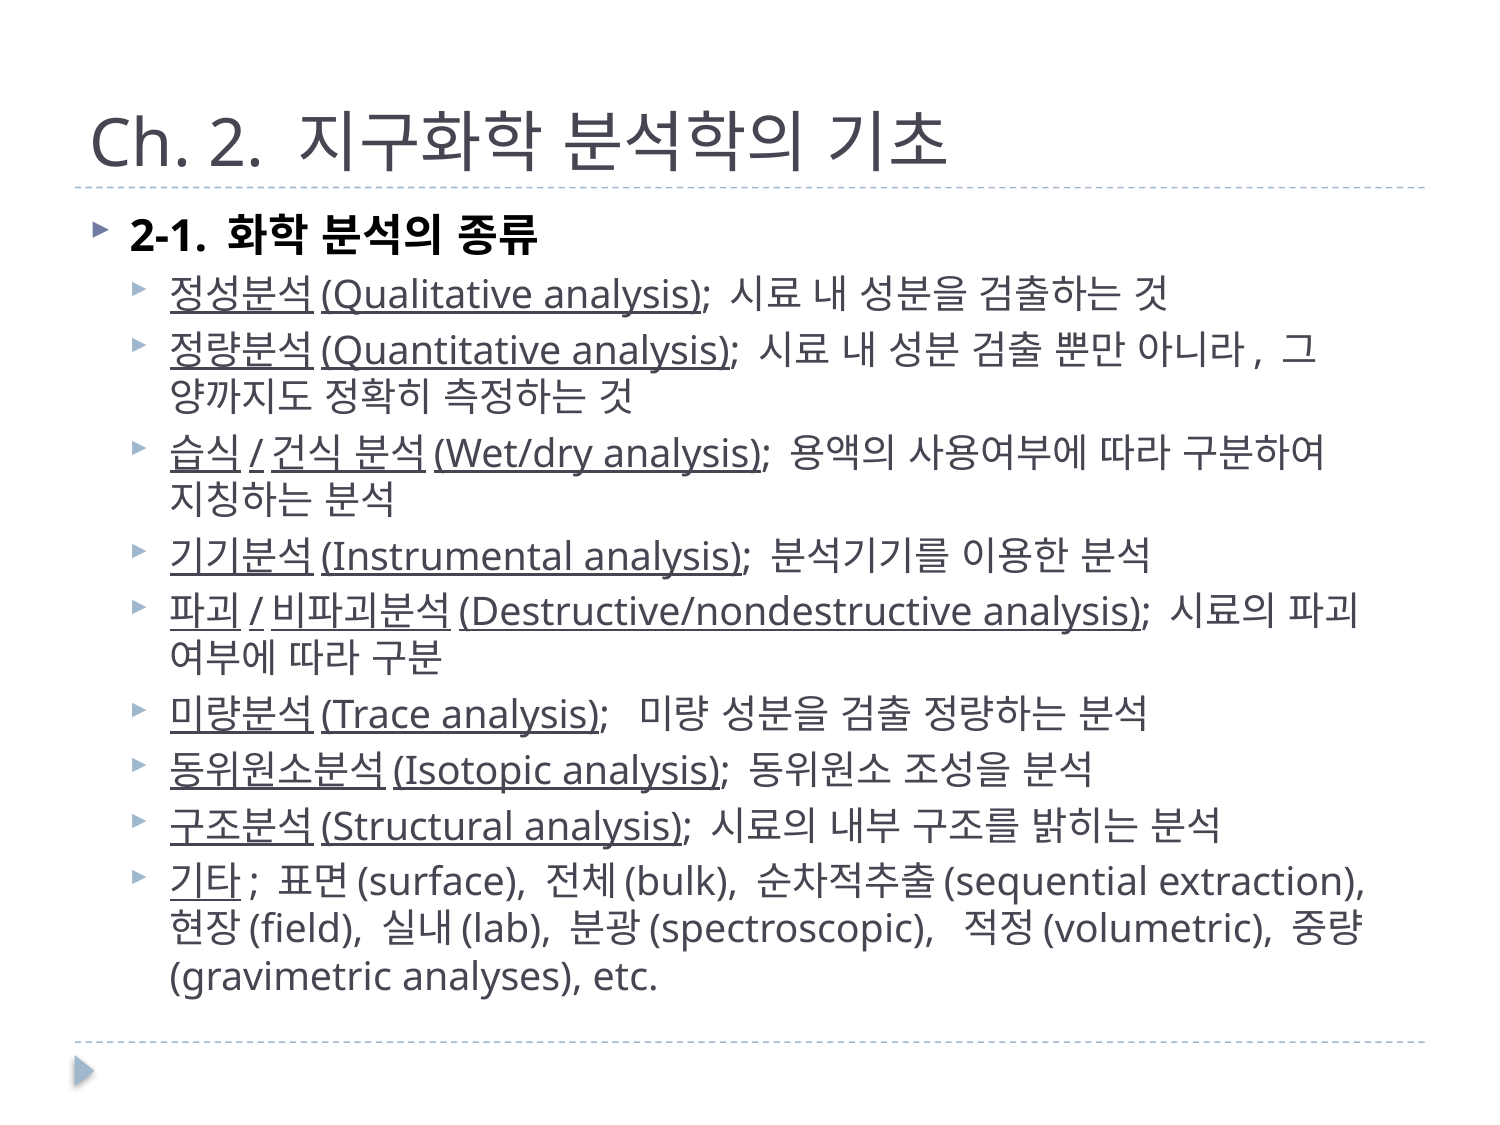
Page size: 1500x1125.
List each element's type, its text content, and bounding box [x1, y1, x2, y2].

list 2-1. 화학 분석의 종류 정성분석(Qualitative analysis); 시료 내 성분을 검출하는 것 정량분석(Quantitative analysis); 시료 내 성분 검출 뿐만 아니라, 그 양까지도 정확히 측정하는 것 습식/건식 분석(Wet/dry analysis); 용액의 사용여부에 따라 구분하여 지칭하는 분석 기기분석(Instrumental analysis); 분석기기를 이용한 분석 파괴/비파괴분석(Destructive/nondestructive analysis); 시료의 파괴 여부에 따라 구분 미량분석(Trace analysis); 미량 성분을 검출 정량하는 분석 동위원소분석(Isotopic analysis); 동위원소 조성을 분석 구조분석(Structural analysis); 시료의 내부 구조를 밝히는 분석 기타; 표면(surface), 전체(bulk), 순차적추출(sequential extraction), 현장(field), 실내(lab), 분광(spectroscopic), 적정(volumetric), 중량(gravimetric analyses), etc. [75, 200, 1425, 1010]
title Ch. 2. 지구화학 분석학의 기초 [75, 24, 1425, 188]
